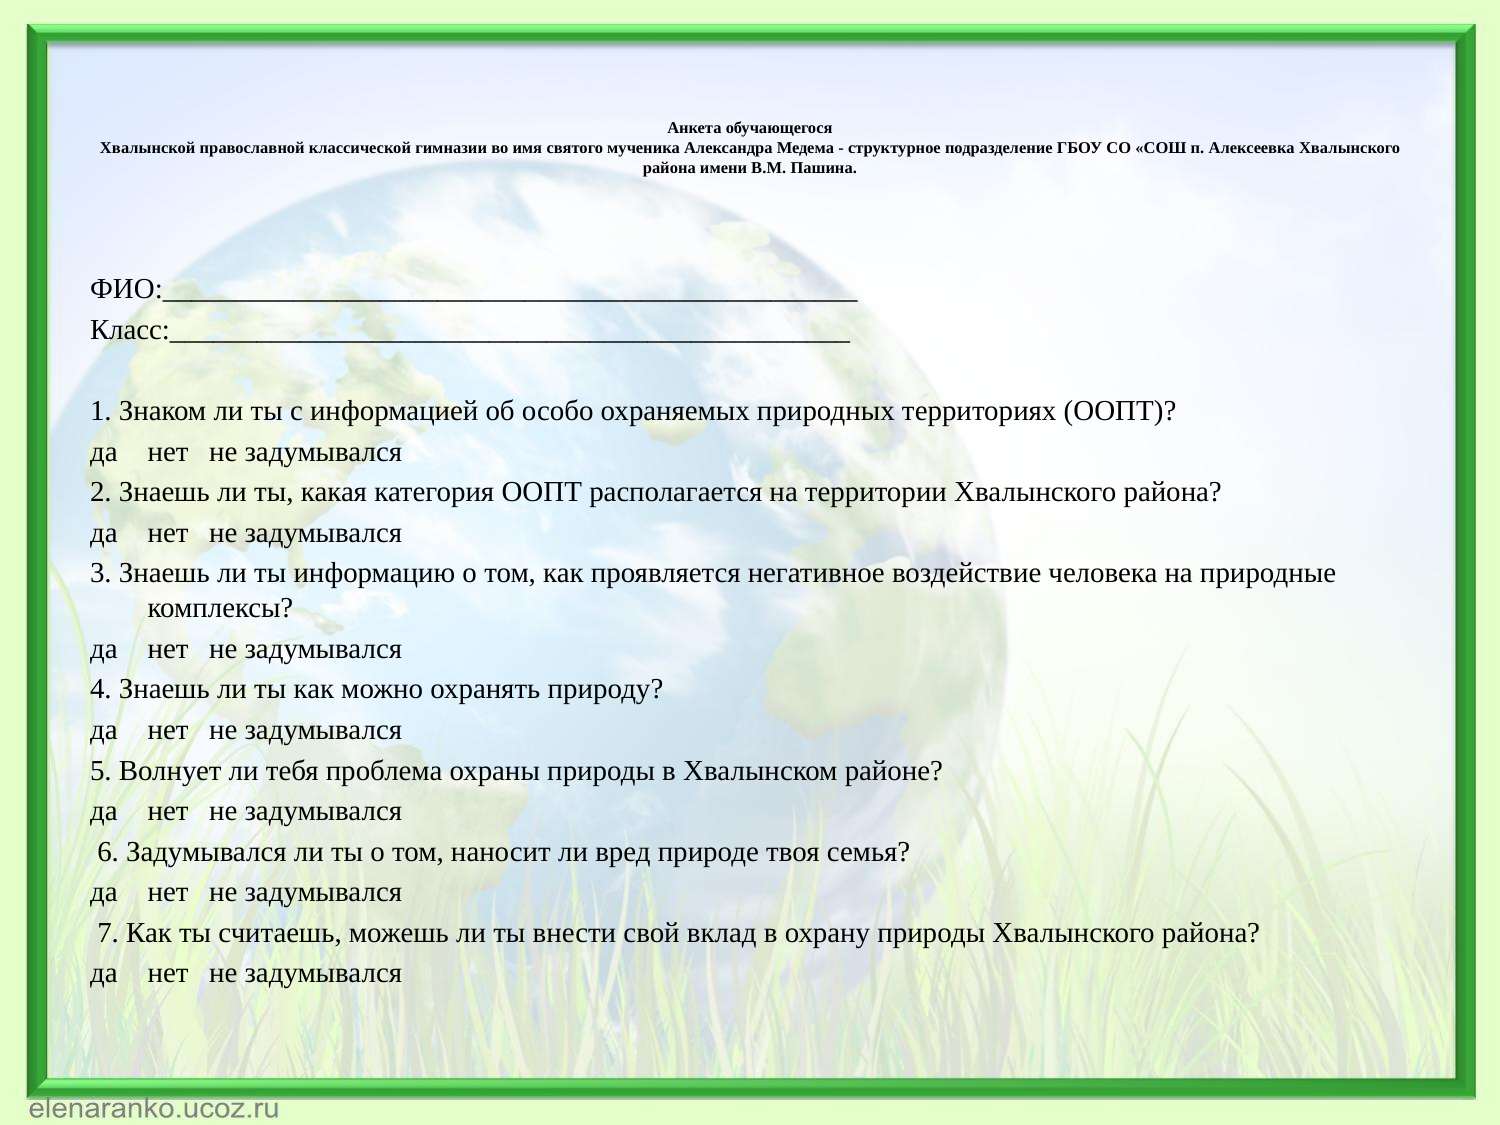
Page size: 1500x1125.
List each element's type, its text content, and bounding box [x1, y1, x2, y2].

picture [0, 0, 1500, 1125]
title Анкета обучающегося Хвалынской православной классической гимназии во имя святого мученика Александра Медема - структурное подразделение ГБОУ СО «СОШ п. Алексеевка Хвалынского района имени В.М. Пашина. [75, 70, 1425, 233]
list ФИО:________________________________________________ Класс:_______________________________________________ 1. Знаком ли ты с информацией об особо охраняемых природных территориях (ООПТ)? да нет не задумывался 2. Знаешь ли ты, какая категория ООПТ располагается на территории Хвалынского района? да нет не задумывался 3. Знаешь ли ты информацию о том, как проявляется негативное воздействие человека на природные комплексы? да нет не задумывался 4. Знаешь ли ты как можно охранять природу? да нет не задумывался 5. Волнует ли тебя проблема охраны природы в Хвалынском районе? да нет не задумывался 6. Задумывался ли ты о том, наносит ли вред природе твоя семья? да нет не задумывался 7. Как ты считаешь, можешь ли ты внести свой вклад в охрану природы Хвалынского района? да нет не задумывался [75, 262, 1425, 1005]
